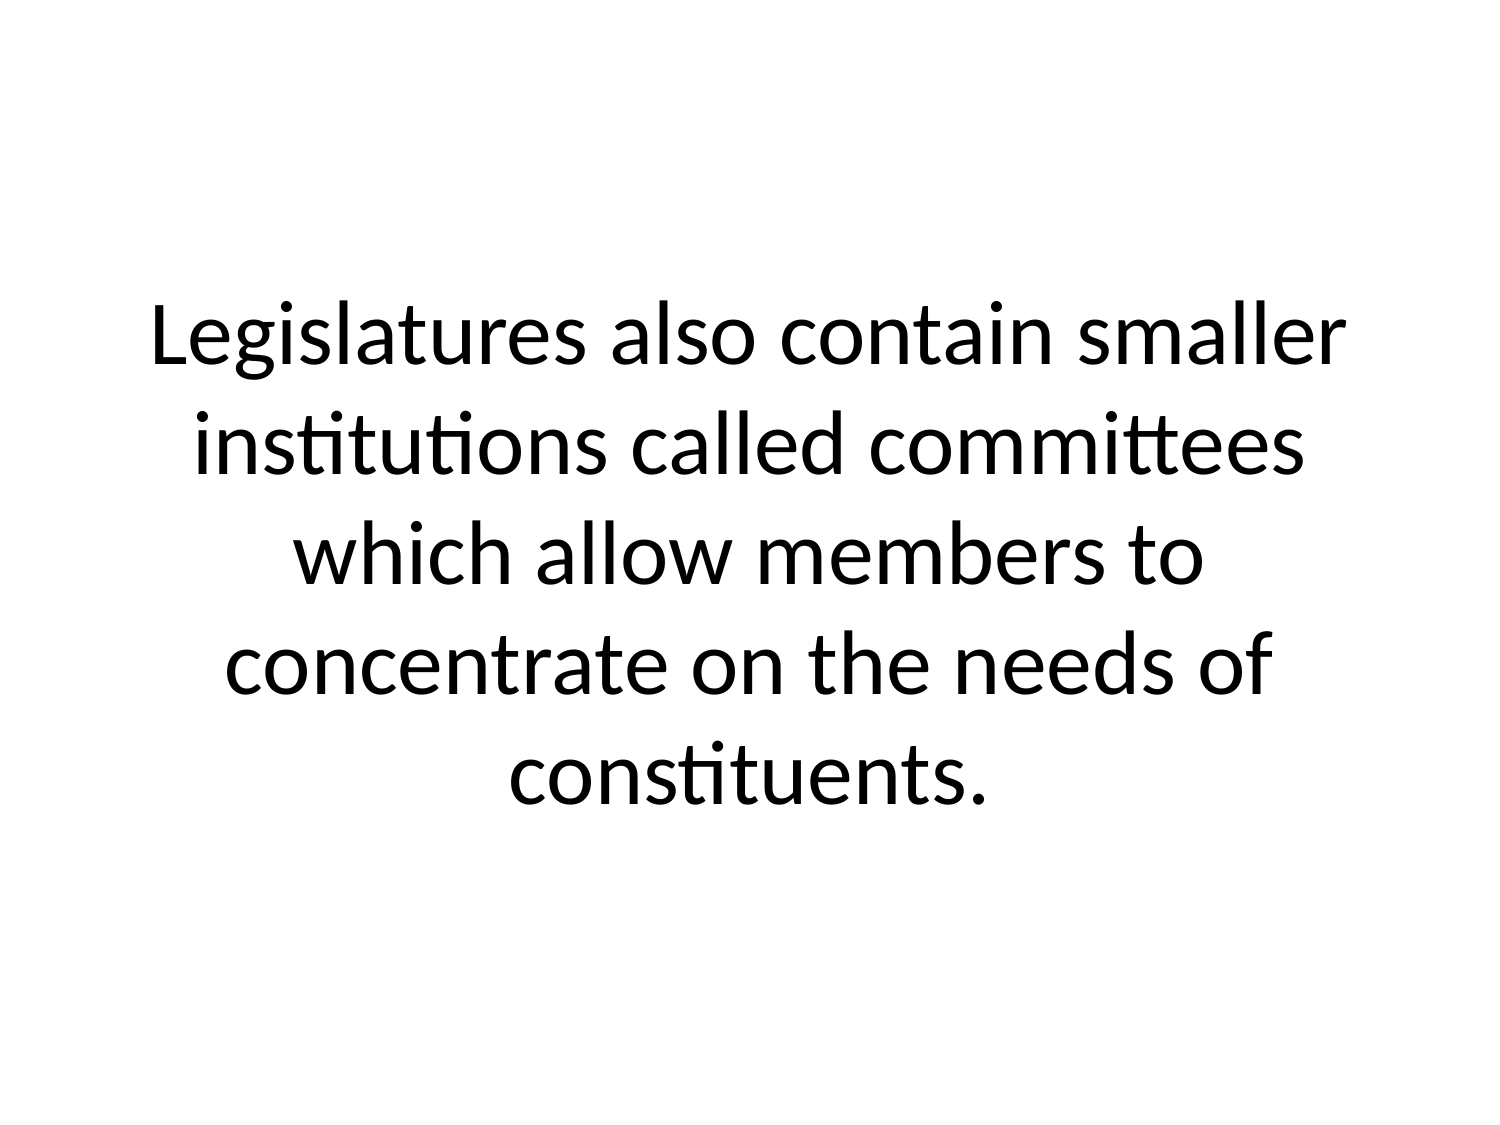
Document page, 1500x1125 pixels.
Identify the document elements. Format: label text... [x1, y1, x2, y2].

title Legislatures also contain smaller institutions called committees which allow members to concentrate on the needs of constituents. [74, 44, 1426, 1051]
